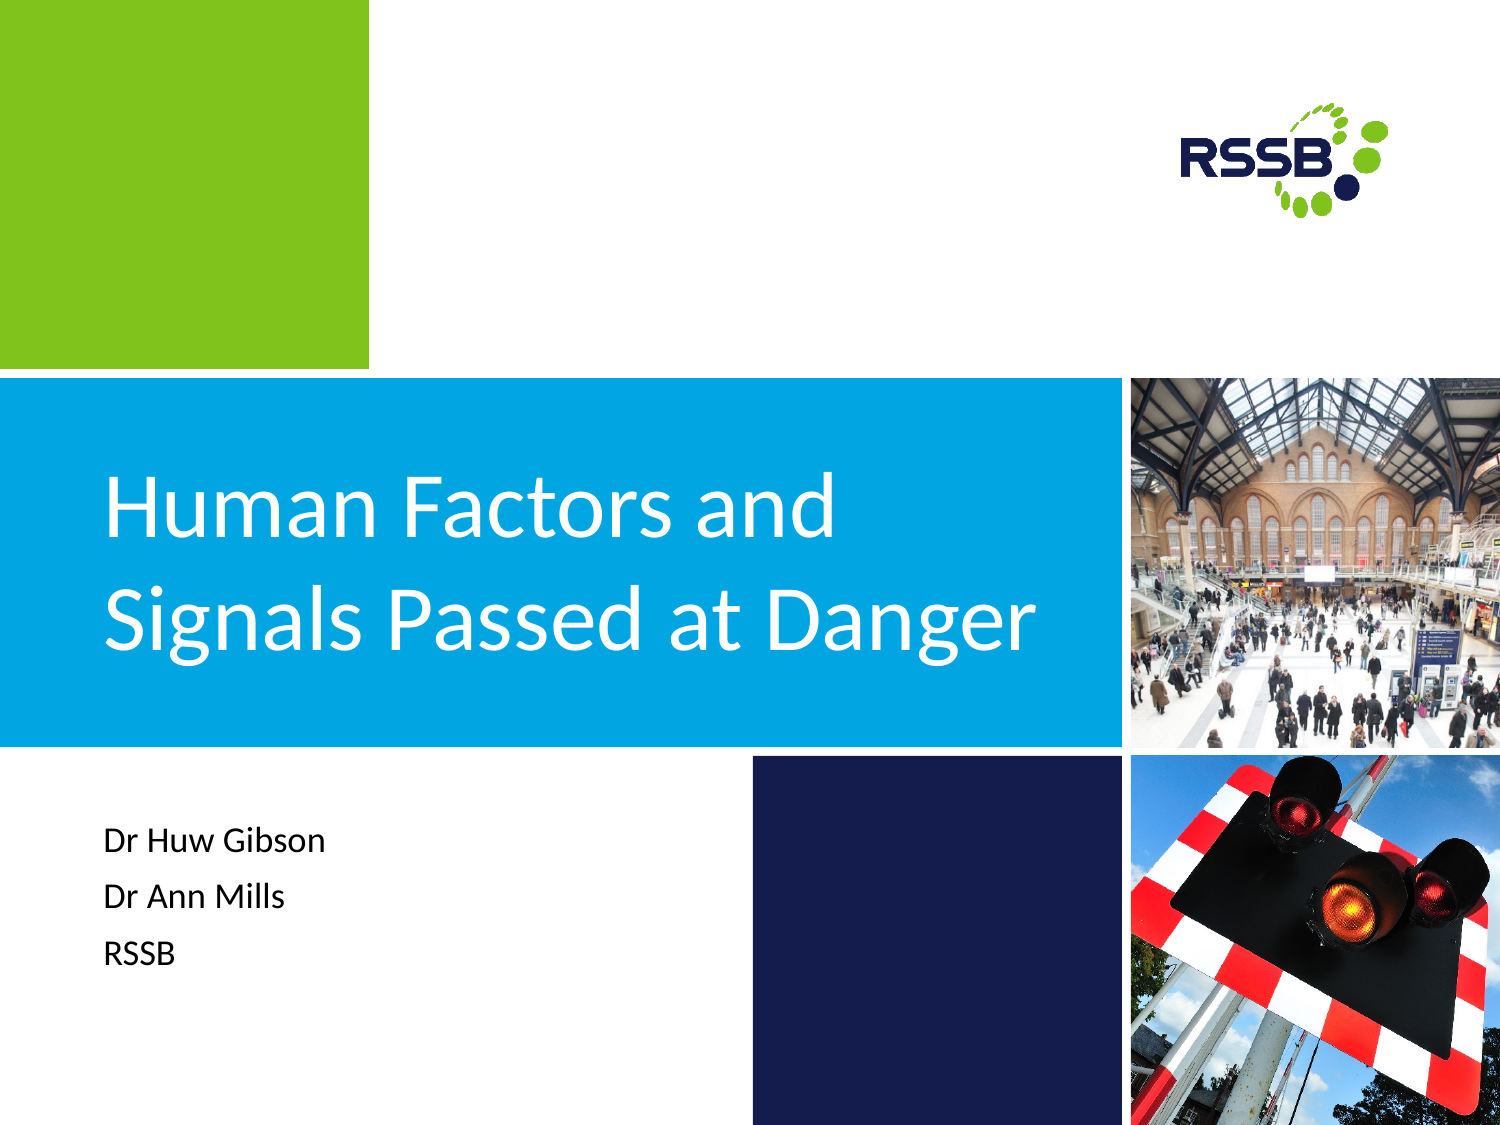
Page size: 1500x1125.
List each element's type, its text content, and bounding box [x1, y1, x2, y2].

picture [1181, 103, 1388, 218]
picture [1130, 378, 1500, 748]
picture [1130, 755, 1500, 1125]
subtitle Dr Huw Gibson Dr Ann Mills RSSB [103, 881, 694, 973]
title Human Factors and Signals Passed at Danger [103, 442, 1098, 671]
